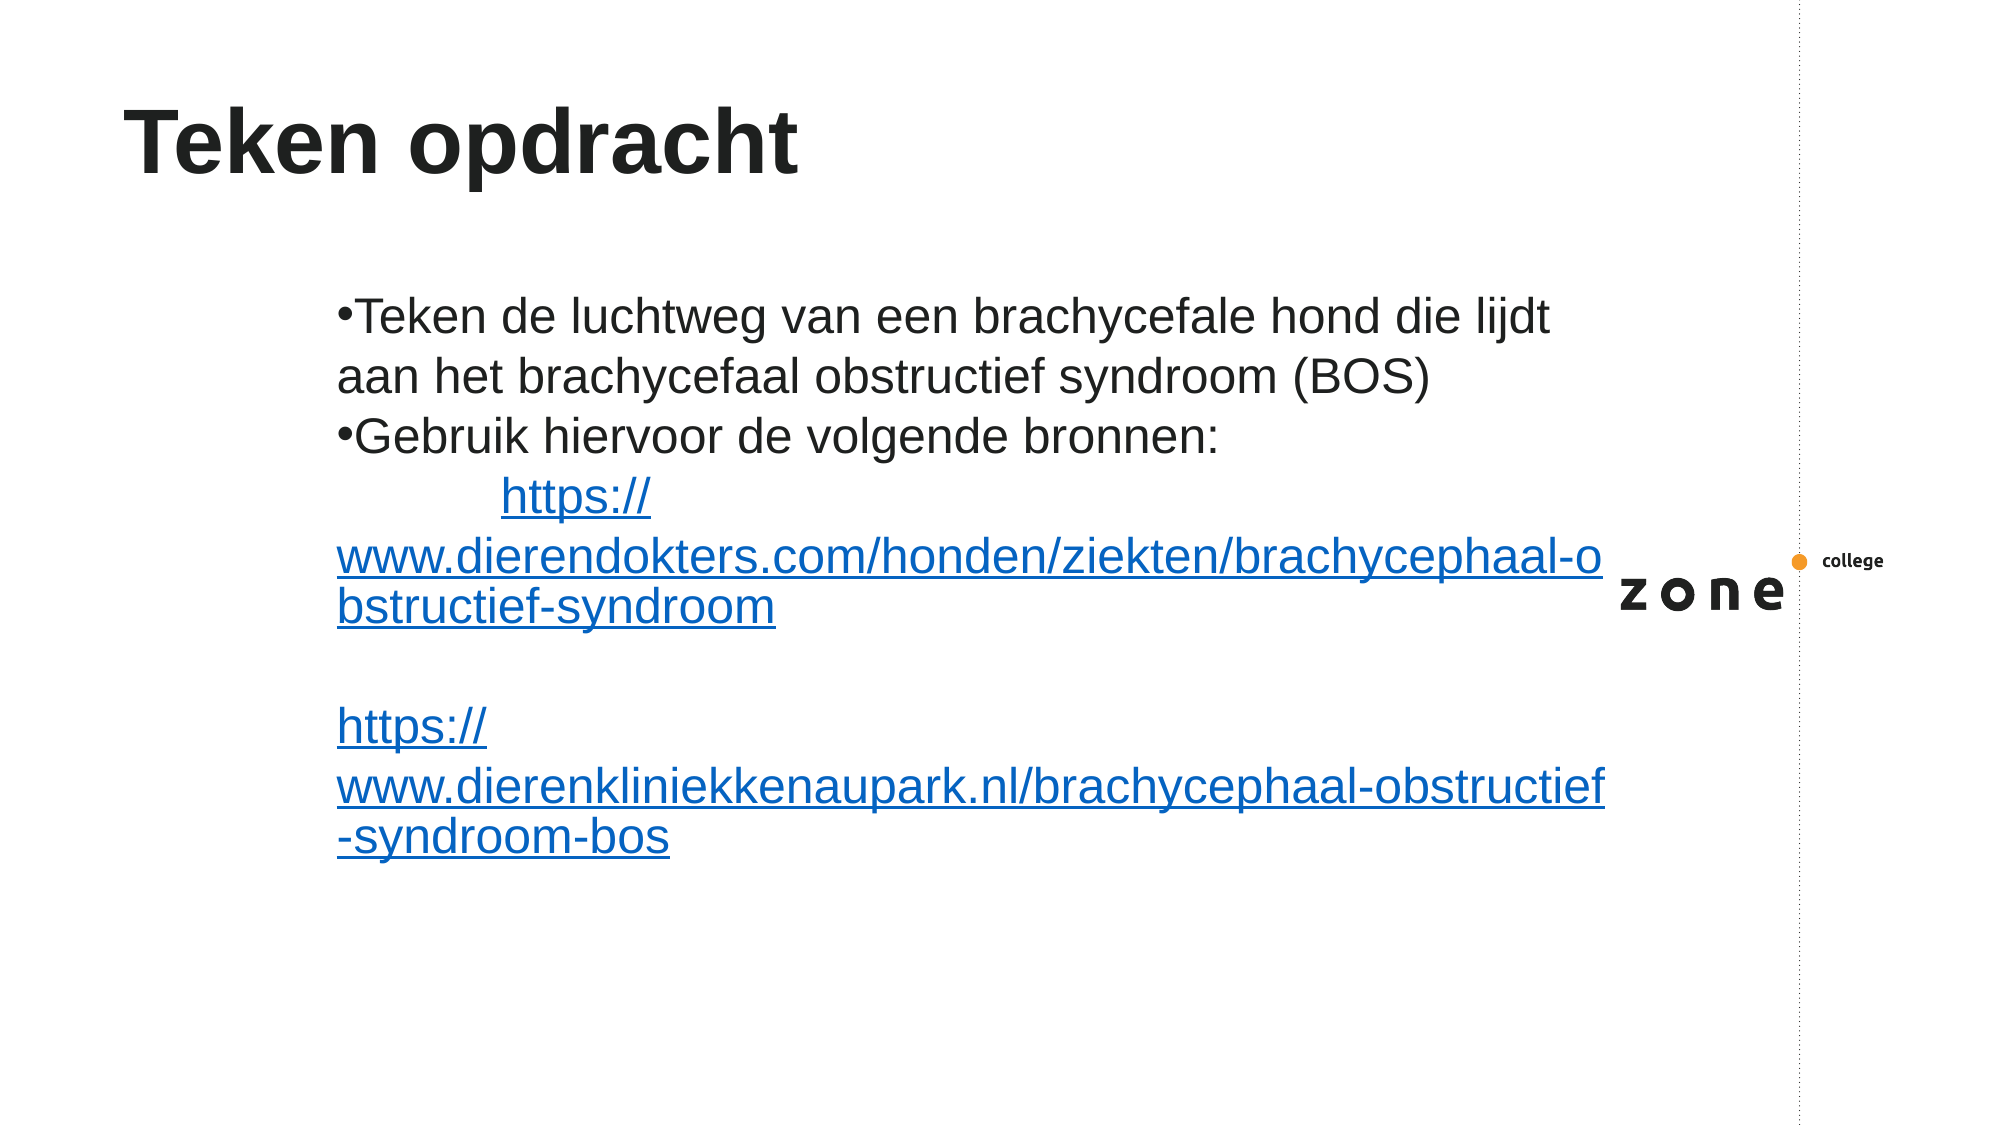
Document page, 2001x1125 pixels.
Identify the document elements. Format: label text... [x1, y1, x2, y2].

title Teken opdracht [124, 94, 1607, 272]
list Teken de luchtweg van een brachycefale hond die lijdt aan het brachycefaal obstructief syndroom (BOS) Gebruik hiervoor de volgende bronnen: https://www.dierendokters.com/honden/ziekten/brachycephaal-obstructief-syndroom https://www.dierenkliniekkenaupark.nl/brachycephaal-obstructief-syndroom-bos [336, 283, 1607, 998]
picture [1596, 0, 2001, 1125]
